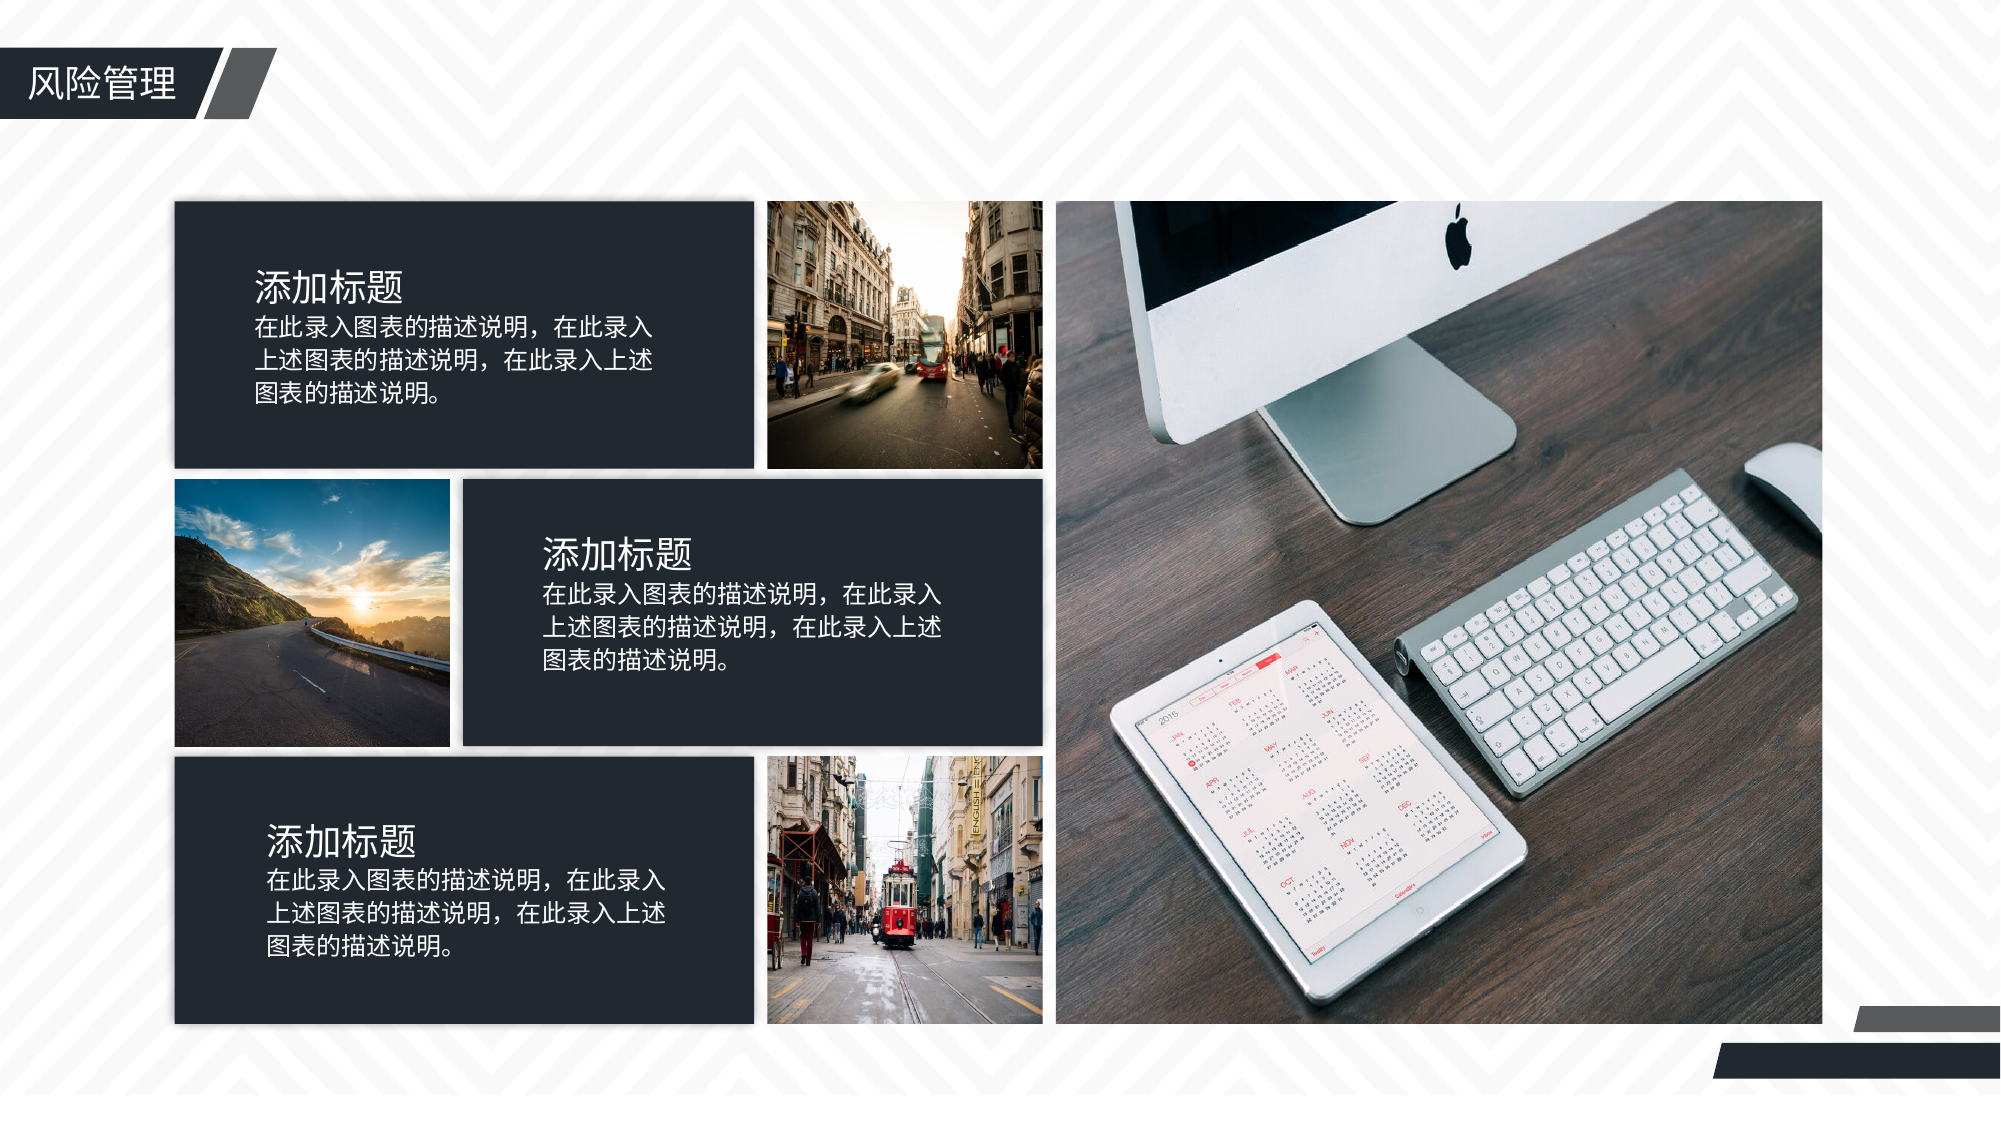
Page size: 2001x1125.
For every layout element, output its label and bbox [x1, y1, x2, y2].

text_box [1055, 201, 1823, 1024]
text_box [767, 756, 1043, 1024]
text_box [174, 756, 755, 1024]
text_box [463, 479, 1043, 747]
picture [0, 0, 2001, 1125]
text_box [174, 479, 450, 747]
text_box [767, 201, 1043, 469]
text_box [174, 201, 755, 469]
